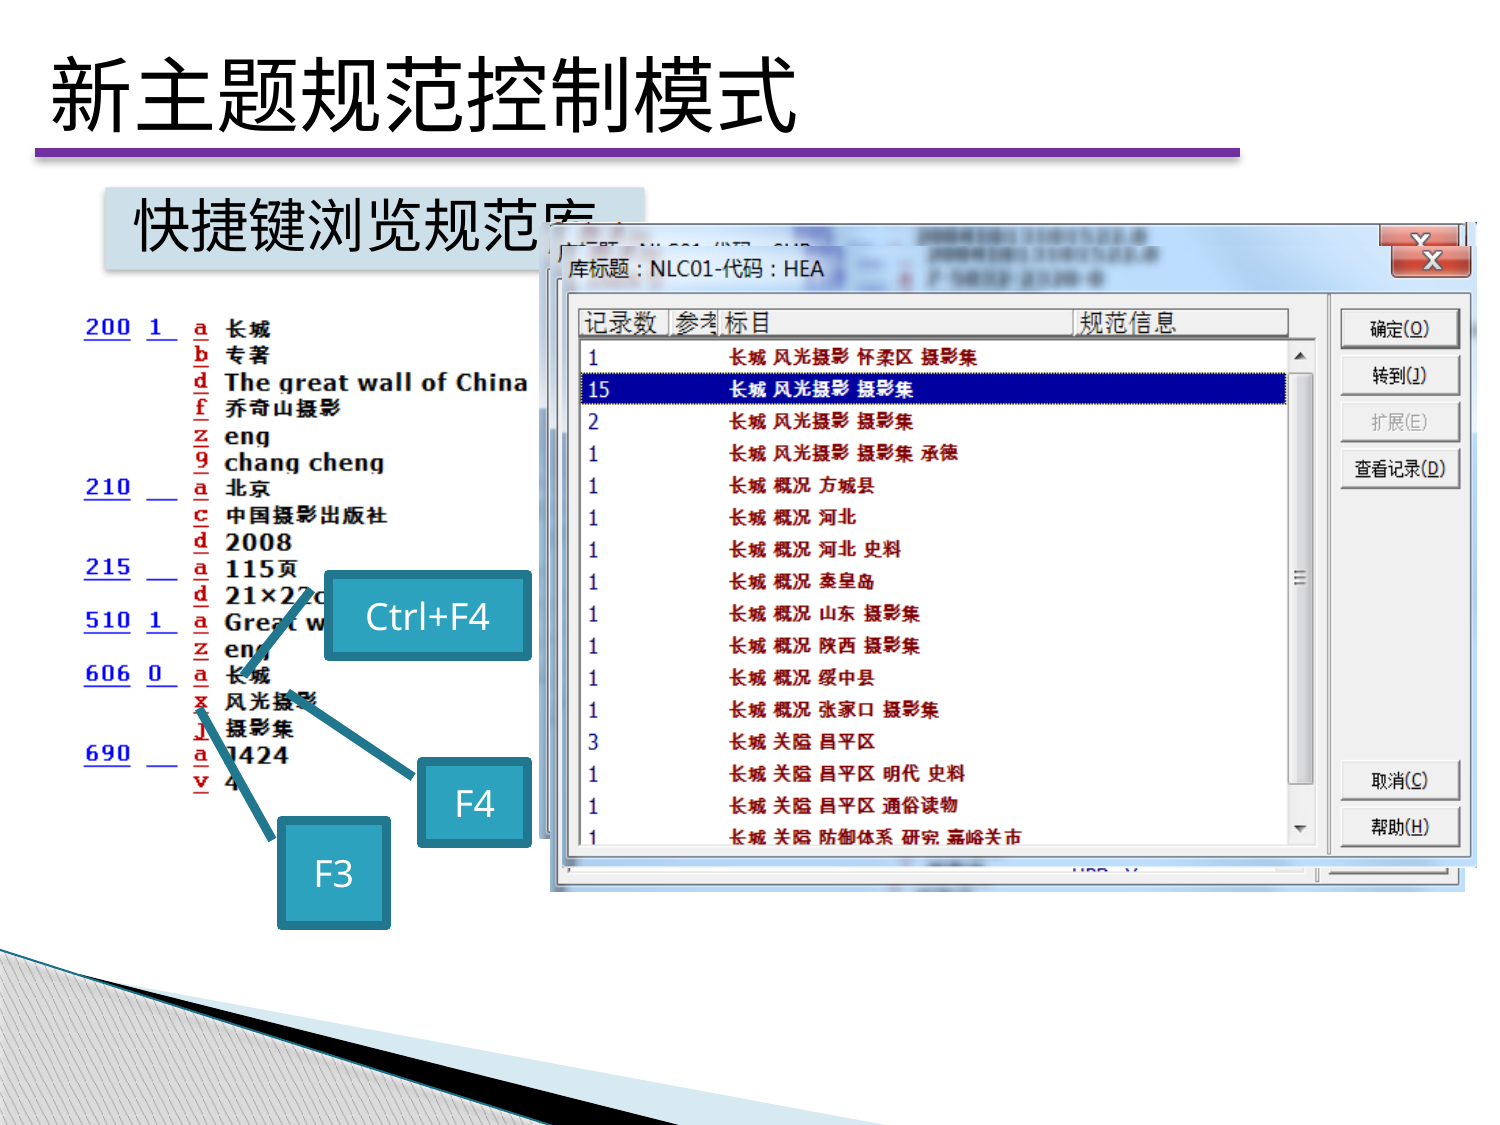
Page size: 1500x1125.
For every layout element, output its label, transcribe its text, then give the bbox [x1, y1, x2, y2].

text_box F3 [249, 809, 391, 930]
text_box F4 [417, 809, 532, 848]
text_box 快捷键浏览规范库 [101, 183, 649, 274]
text_box 新主题规范控制模式 [35, 35, 1386, 153]
picture [23, 222, 1477, 892]
